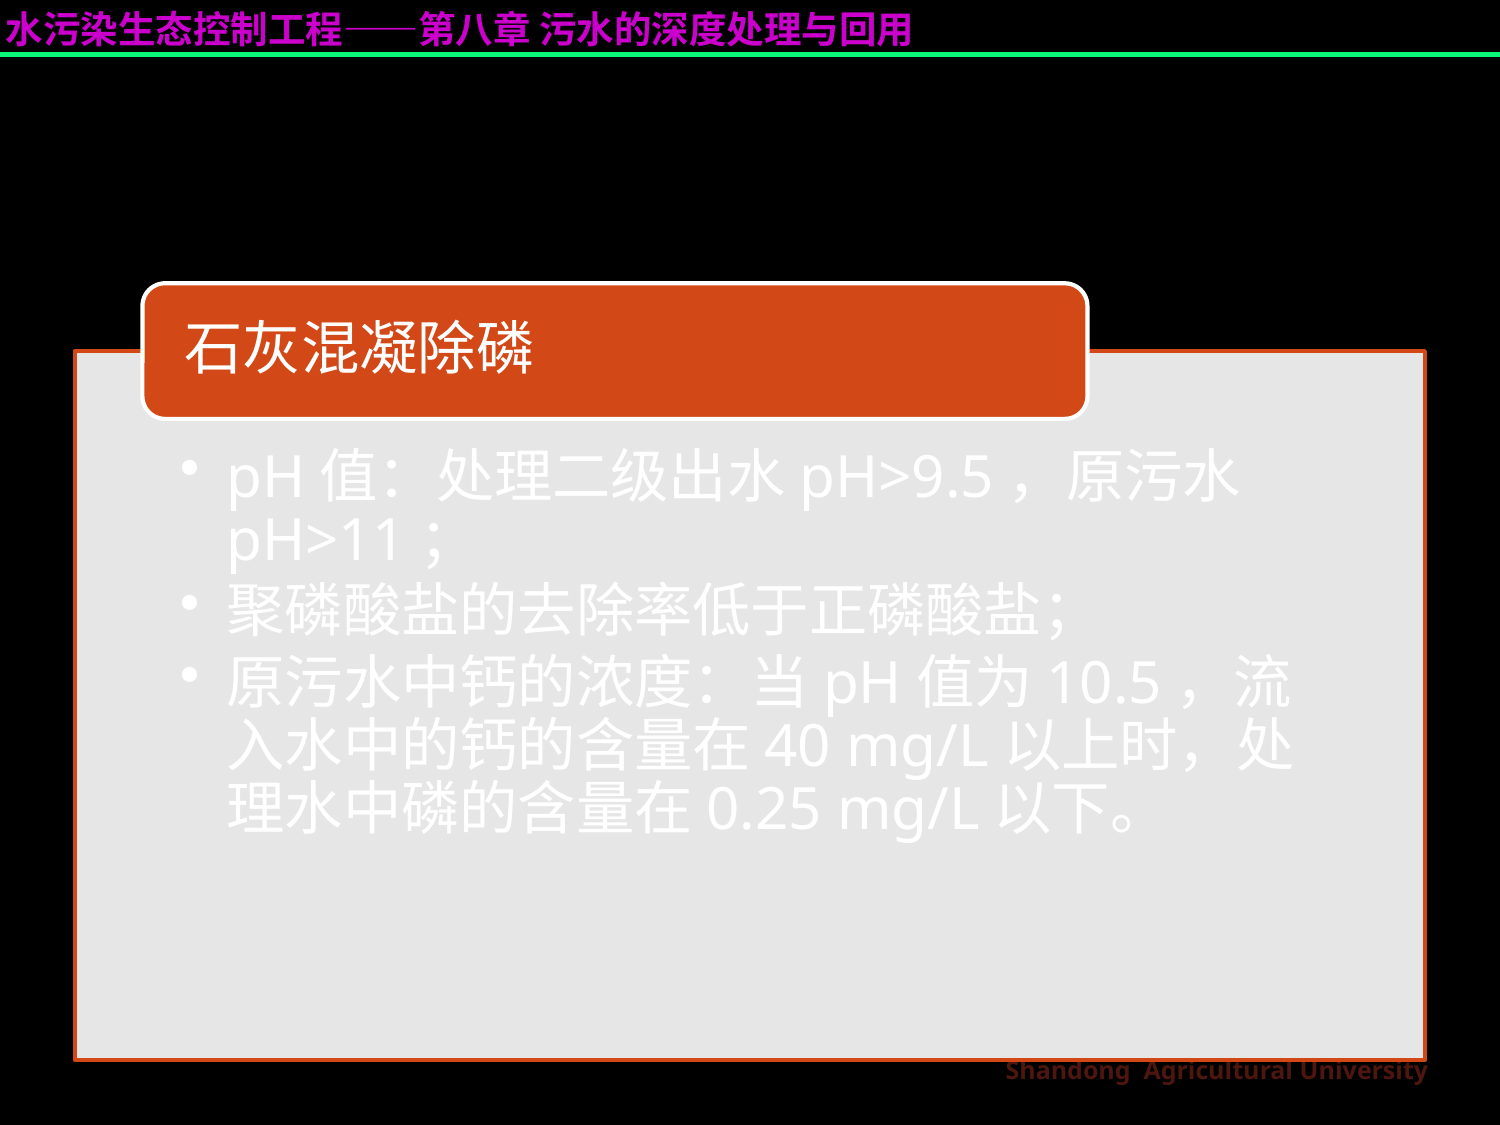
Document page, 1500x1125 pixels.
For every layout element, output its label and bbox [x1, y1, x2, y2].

list [74, 276, 1426, 1067]
